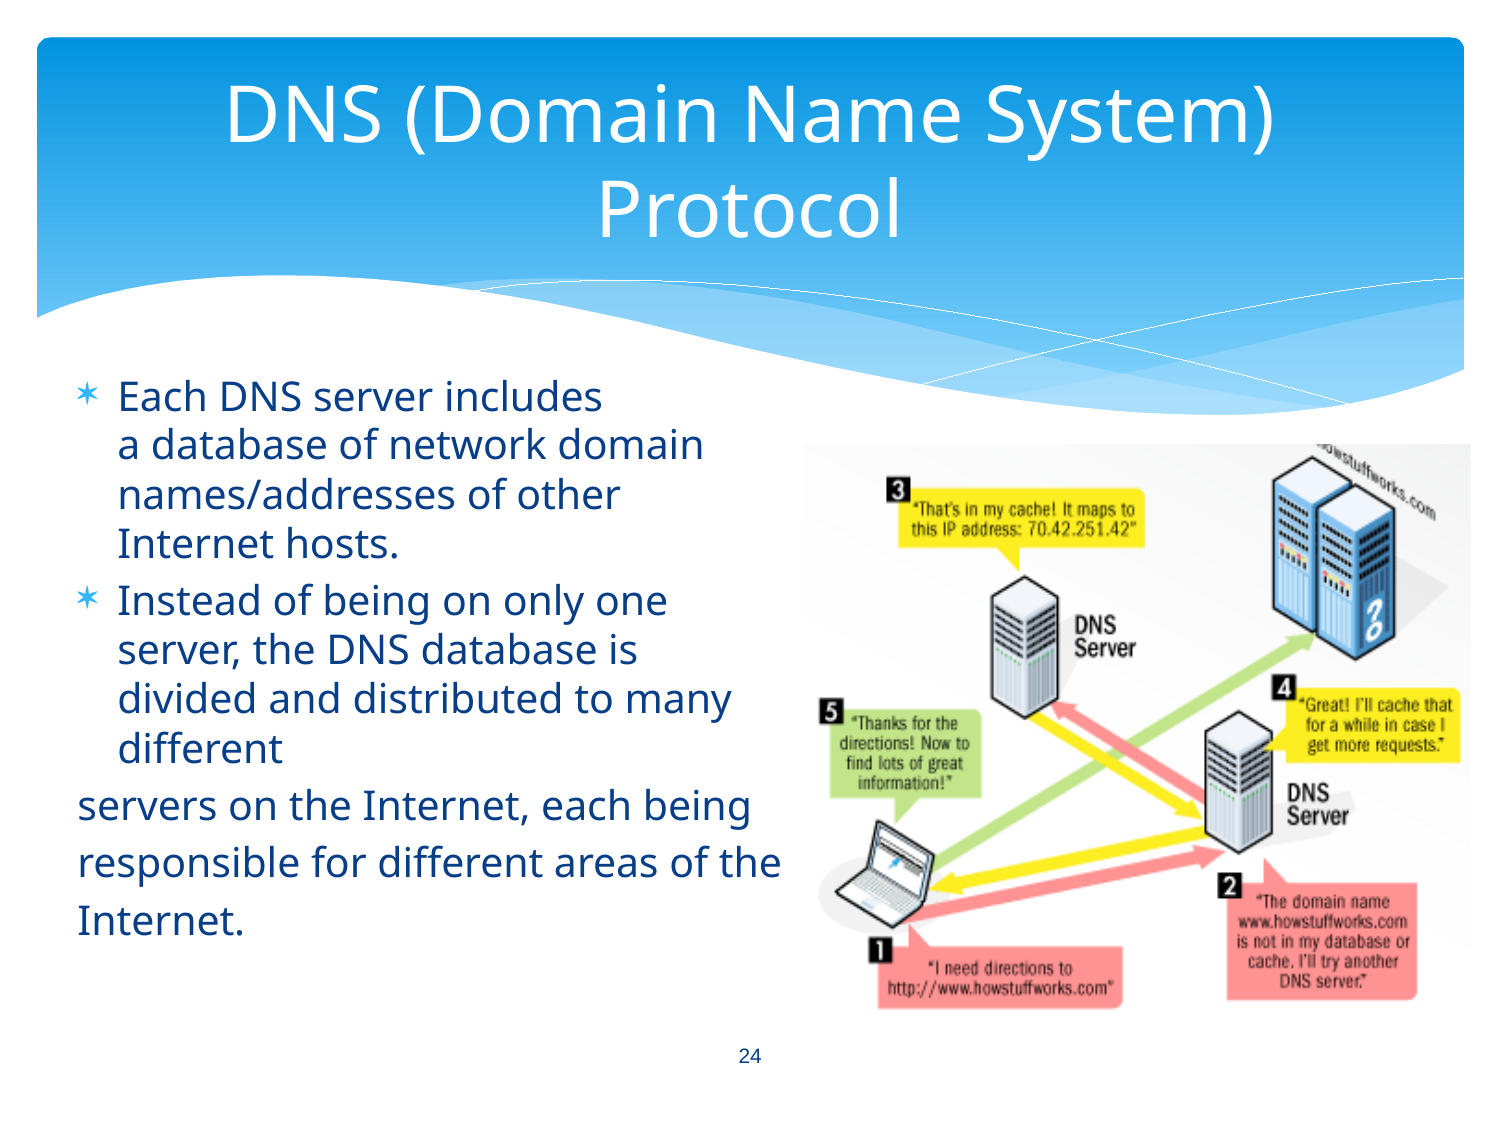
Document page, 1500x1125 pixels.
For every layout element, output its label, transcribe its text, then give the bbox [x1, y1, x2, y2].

list Each DNS server includes a database of network domain names/addresses of other Internet hosts. Instead of being on only one server, the DNS database is divided and distributed to many different servers on the Internet, each being responsible for different areas of the Internet. [62, 362, 800, 1005]
title DNS (Domain Name System) Protocol [75, 55, 1425, 261]
slide_number 24 [654, 1025, 846, 1086]
picture [787, 444, 1473, 1038]
